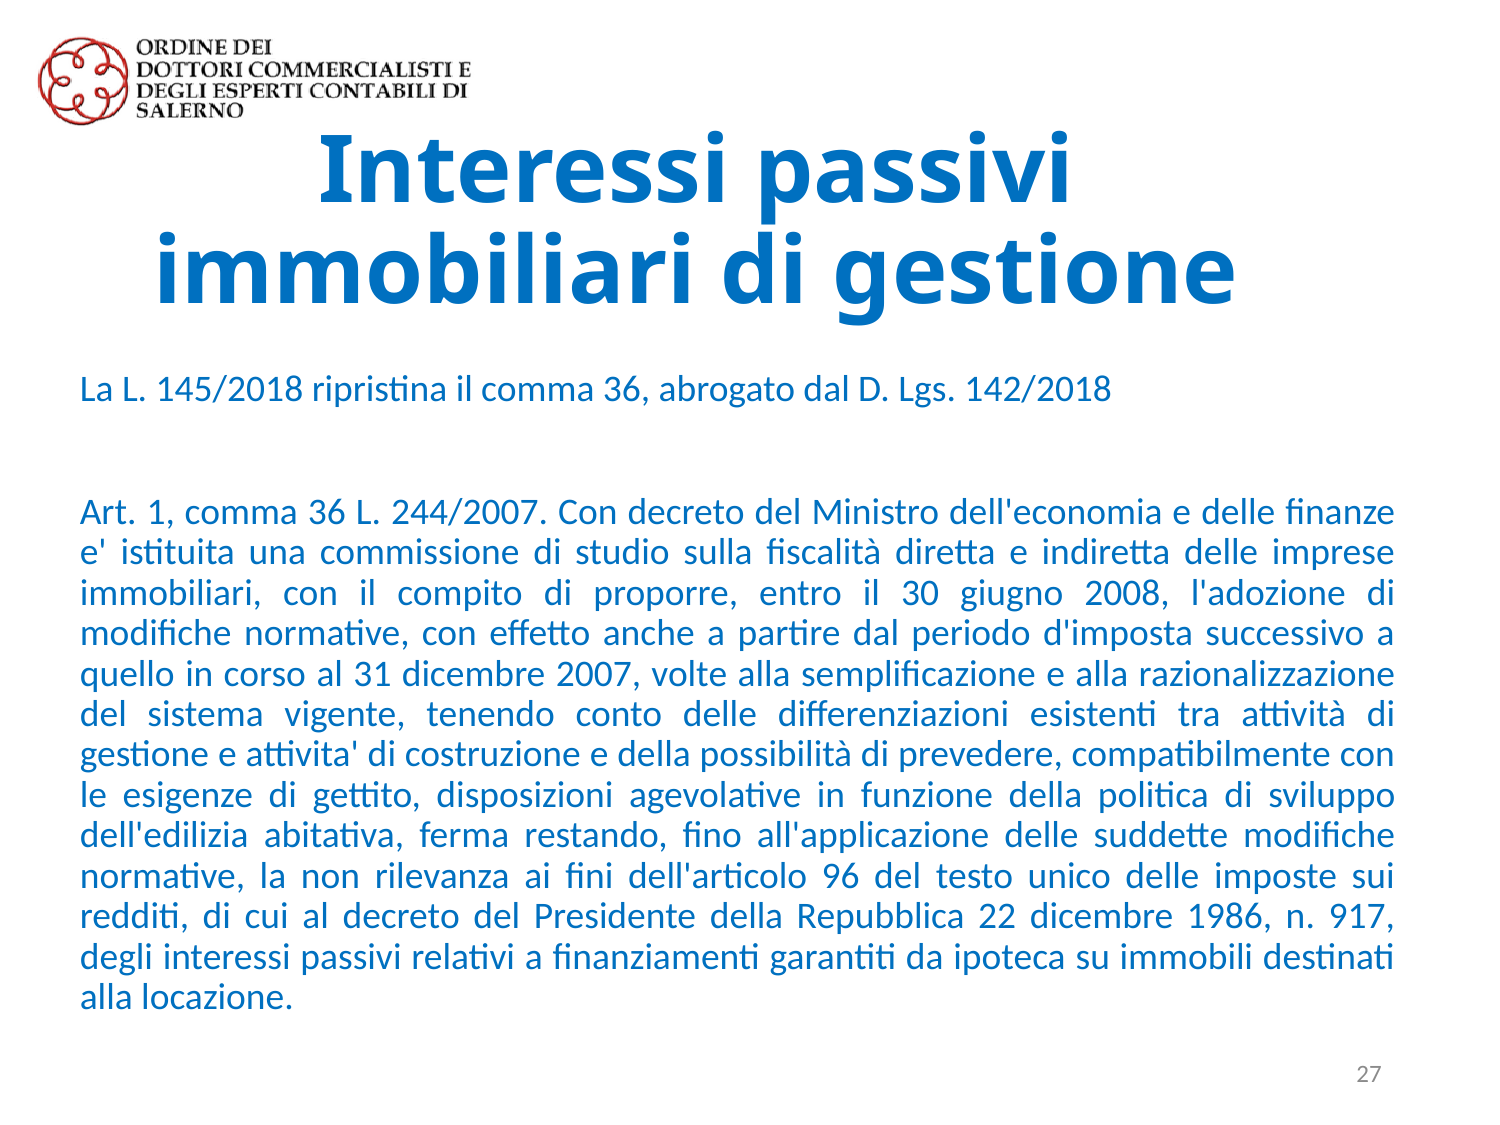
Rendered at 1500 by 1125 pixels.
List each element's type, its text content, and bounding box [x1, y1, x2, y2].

slide_number 27 [1059, 1042, 1397, 1103]
subtitle La L. 145/2018 ripristina il comma 36, abrogato dal D. Lgs. 142/2018 Art. 1, comma 36 L. 244/2007. Con decreto del Ministro dell'economia e delle finanze e' istituita una commissione di studio sulla fiscalità diretta e indiretta delle imprese immobiliari, con il compito di proporre, entro il 30 giugno 2008, l'adozione di modifiche normative, con effetto anche a partire dal periodo d'imposta successivo a quello in corso al 31 dicembre 2007, volte alla semplificazione e alla razionalizzazione del sistema vigente, tenendo conto delle differenziazioni esistenti tra attività di gestione e attivita' di costruzione e della possibilità di prevedere, compatibilmente con le esigenze di gettito, disposizioni agevolative in funzione della politica di sviluppo dell'edilizia abitativa, ferma restando, fino all'applicazione delle suddette modifiche normative, la non rilevanza ai fini dell'articolo 96 del testo unico delle imposte sui redditi, di cui al decreto del Presidente della Repubblica 22 dicembre 1986, n. 917, degli interessi passivi relativi a finanziamenti garantiti da ipoteca su immobili destinati alla locazione. [64, 361, 1412, 1035]
picture [29, 29, 479, 127]
title Interessi passivi immobiliari di gestione [58, 113, 1334, 232]
